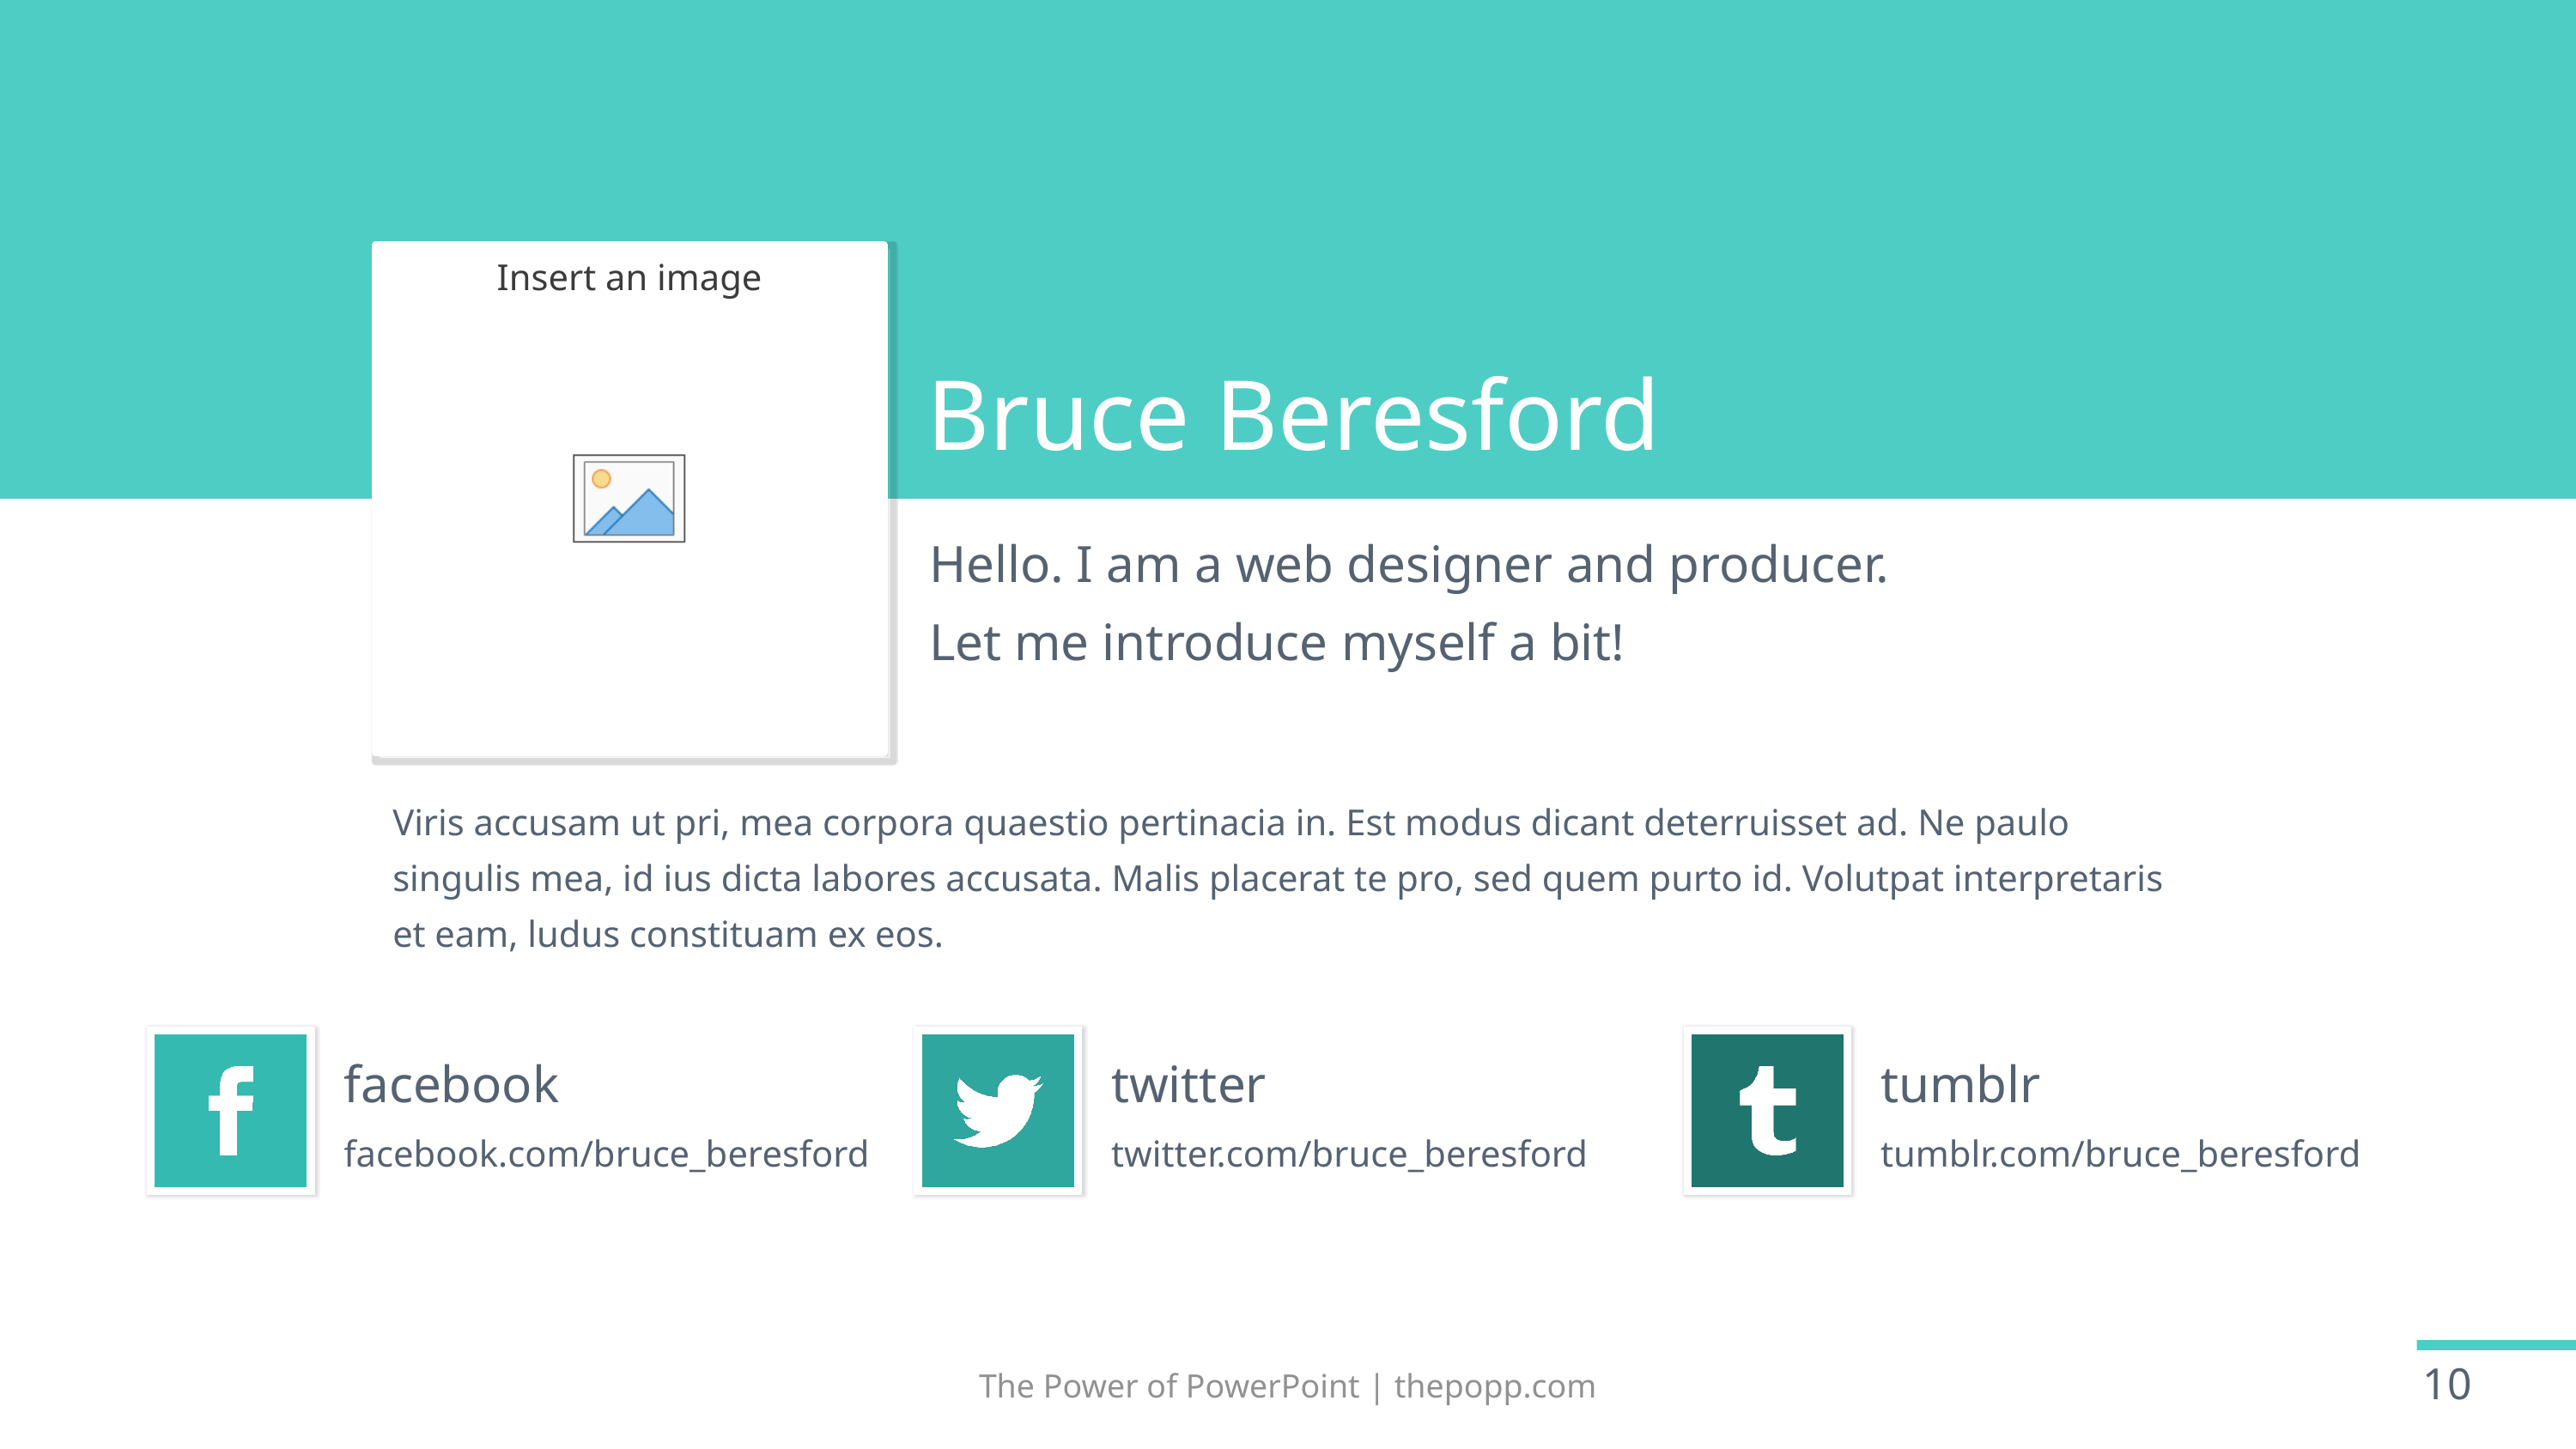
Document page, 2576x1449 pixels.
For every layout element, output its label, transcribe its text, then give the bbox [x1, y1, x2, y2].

picture [1722, 1066, 1813, 1155]
list tumblr [1868, 1030, 2432, 1136]
footer The Power of PowerPoint | thepopp.com [853, 1349, 1723, 1427]
list twitter [1098, 1030, 1662, 1136]
list Viris accusam ut pri, mea corpora quaestio pertinacia in. Est modus dicant deterruisset ad. Ne paulo singulis mea, id ius dicta labores accusata. Malis placerat te pro, sed quem purto id. Volutpat interpretaris et eam, ludus constituam ex eos. [380, 780, 2215, 995]
list Bruce Beresford [914, 304, 2212, 476]
list tumblr.com/bruce_beresford [1868, 1136, 2432, 1192]
list facebook [331, 1030, 895, 1136]
list twitter.com/bruce_beresford [1098, 1136, 1662, 1192]
list facebook.com/bruce_beresford [331, 1136, 895, 1192]
picture [186, 1066, 276, 1155]
picture [380, 248, 880, 749]
slide_number 10 [2409, 1351, 2576, 1421]
picture [953, 1066, 1043, 1155]
list Hello. I am a web designer and producer. Let me introduce myself a bit! [916, 508, 2215, 697]
